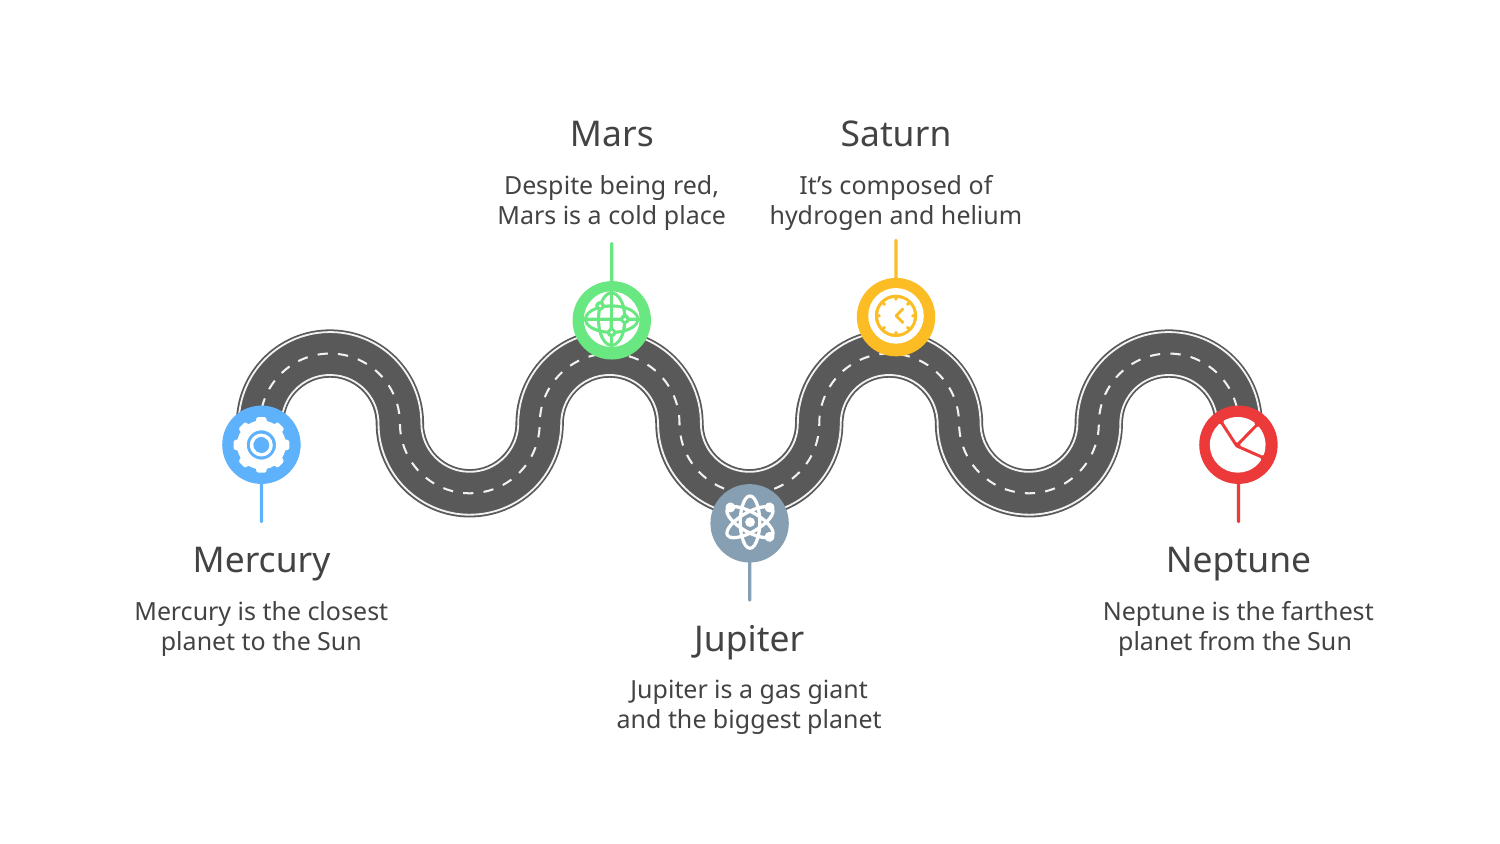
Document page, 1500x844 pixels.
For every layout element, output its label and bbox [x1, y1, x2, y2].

text_box [502, 478, 513, 486]
text_box [1081, 333, 1256, 405]
text_box [958, 426, 962, 438]
text_box [679, 435, 685, 446]
text_box [530, 446, 537, 458]
text_box [538, 406, 543, 418]
text_box [1083, 405, 1394, 668]
text_box [1104, 385, 1111, 396]
text_box [387, 384, 395, 395]
text_box [1222, 379, 1231, 390]
text_box [814, 435, 820, 447]
text_box [698, 470, 707, 480]
text_box [421, 365, 1078, 513]
text_box [1004, 488, 1015, 493]
text_box [1115, 369, 1124, 379]
text_box [956, 406, 960, 417]
text_box [686, 454, 694, 465]
text_box [240, 331, 539, 473]
text_box [1123, 374, 1214, 403]
text_box [805, 454, 813, 465]
text_box [483, 488, 494, 493]
text_box [958, 331, 1259, 473]
text_box [986, 478, 997, 486]
text_box [1170, 352, 1181, 356]
text_box [948, 386, 955, 398]
text_box [971, 464, 981, 474]
text_box [828, 377, 837, 388]
text_box [818, 374, 1078, 516]
text_box [1024, 491, 1036, 495]
text_box [543, 387, 551, 398]
text_box [662, 377, 670, 387]
text_box [1190, 355, 1201, 362]
text_box [268, 379, 276, 390]
text_box [537, 427, 541, 438]
text_box [357, 358, 368, 365]
text_box [442, 487, 454, 493]
text_box [935, 370, 945, 380]
text_box [768, 97, 1051, 357]
text_box [106, 405, 417, 668]
text_box [594, 483, 905, 747]
text_box [1044, 487, 1056, 493]
text_box [1208, 365, 1218, 374]
text_box [1149, 353, 1161, 358]
text_box [317, 352, 328, 356]
text_box [463, 491, 474, 495]
text_box [337, 352, 349, 357]
text_box [297, 356, 309, 363]
text_box [672, 395, 679, 406]
text_box [285, 374, 376, 403]
text_box [791, 471, 801, 480]
text_box [280, 365, 291, 374]
text_box [421, 374, 681, 516]
text_box [820, 395, 826, 406]
text_box [518, 464, 527, 474]
text_box [681, 365, 821, 473]
text_box [1063, 477, 1074, 485]
text_box [554, 371, 563, 381]
text_box [1130, 358, 1141, 366]
text_box [425, 476, 435, 485]
text_box [456, 97, 767, 360]
text_box [842, 365, 852, 372]
text_box [374, 369, 384, 378]
text_box [243, 333, 418, 405]
text_box [962, 446, 969, 457]
